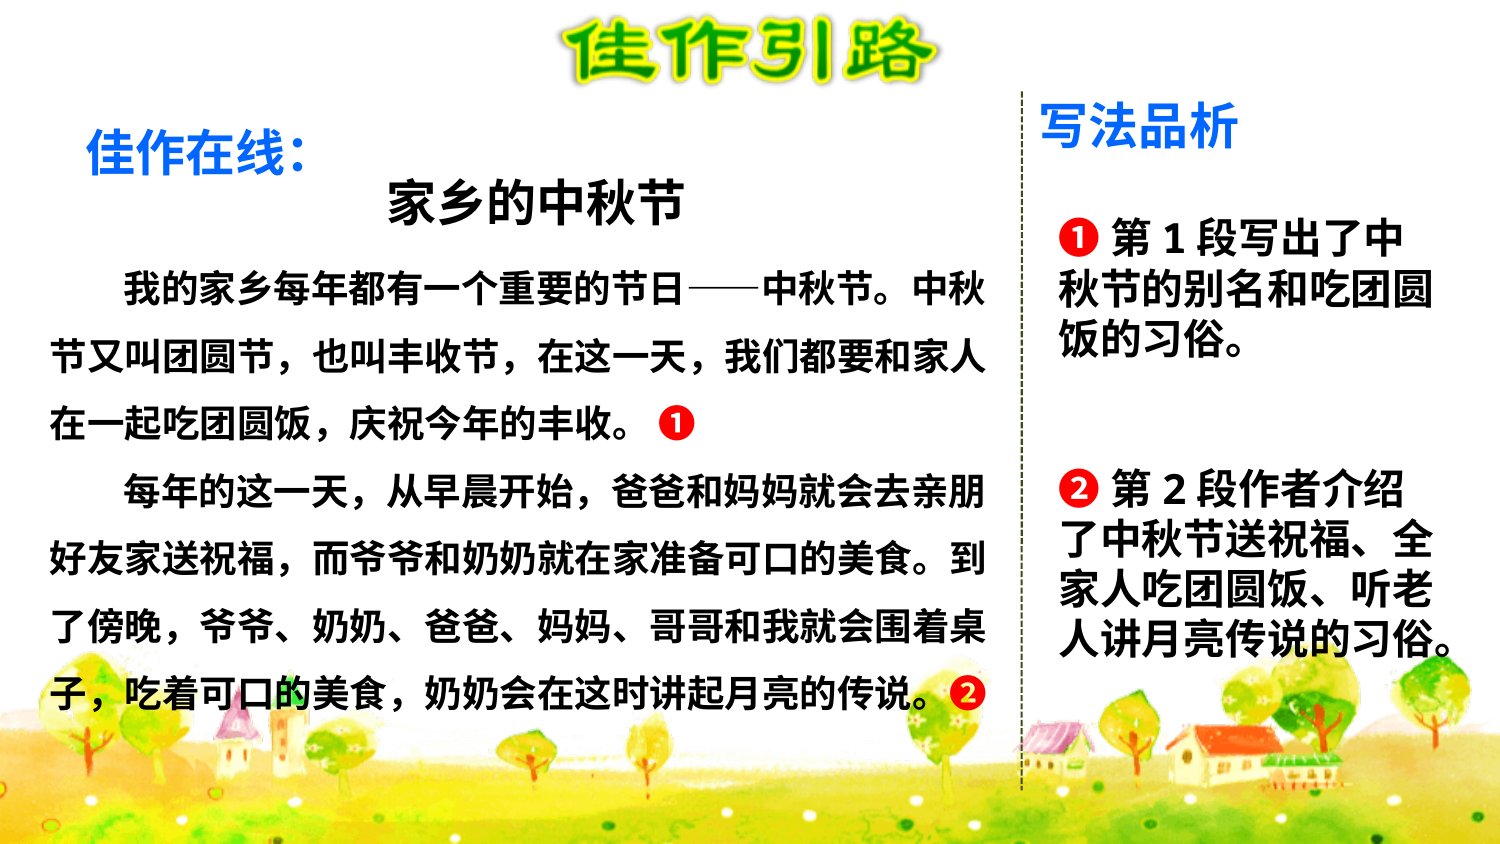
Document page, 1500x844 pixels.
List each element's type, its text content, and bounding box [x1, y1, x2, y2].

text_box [35, 56, 1256, 791]
text_box ❶第1段写出了中秋节的别名和吃团圆饭的习俗。 ❷第2段作者介绍了中秋节送祝福、全家人吃团圆饭、听老人讲月亮传说的习俗。 [1256, 204, 1458, 670]
picture [498, 0, 1001, 92]
picture [0, 614, 1500, 844]
